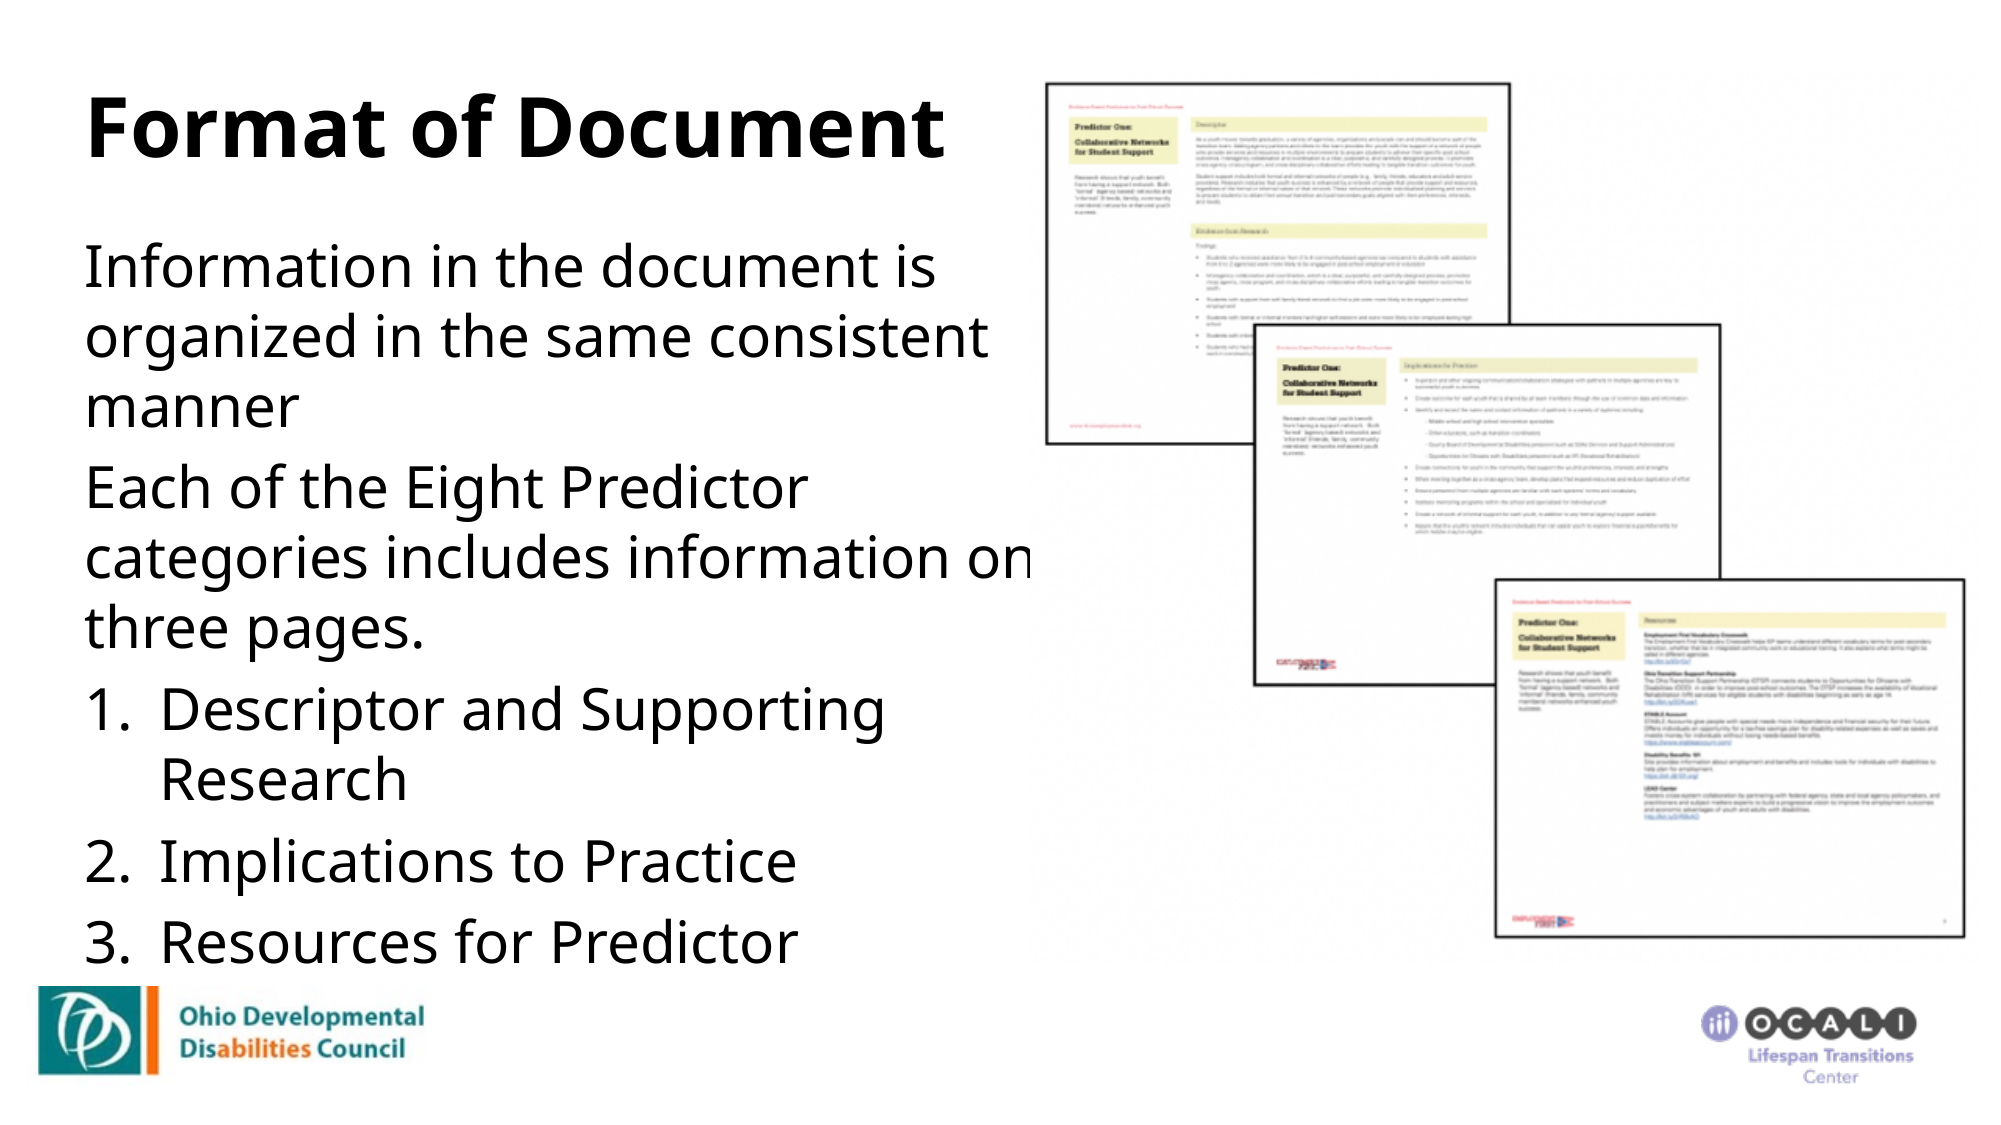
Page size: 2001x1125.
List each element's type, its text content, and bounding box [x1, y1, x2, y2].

picture [1697, 1001, 1923, 1088]
title Format of Document [69, 32, 1001, 182]
list Information in the document is organized in the same consistent manner Each of the Eight Predictor categories includes information on three pages. Descriptor and Supporting Research Implications to Practice Resources for Predictor [69, 221, 1061, 1050]
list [1030, 71, 1982, 966]
picture [26, 986, 471, 1085]
